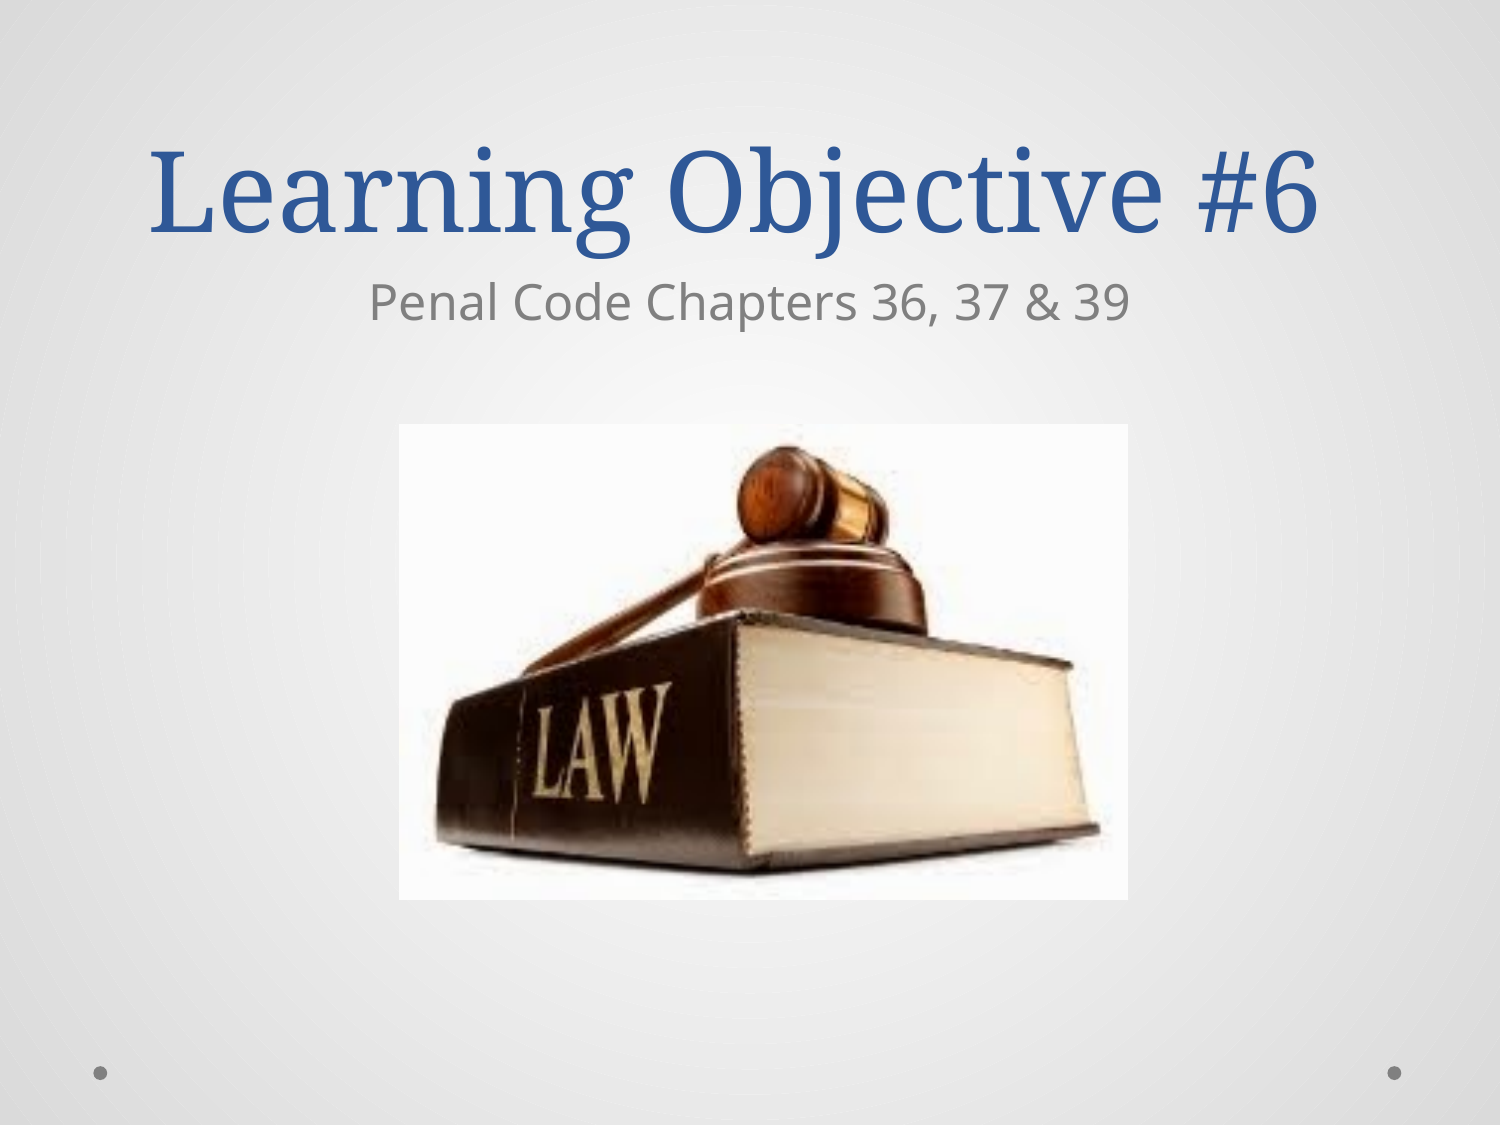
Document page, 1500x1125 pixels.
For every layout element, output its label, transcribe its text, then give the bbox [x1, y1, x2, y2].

picture [399, 424, 1128, 901]
list Penal Code Chapters 36, 37 & 39 [75, 262, 1425, 1005]
title Learning Objective #6 [75, 0, 1425, 262]
